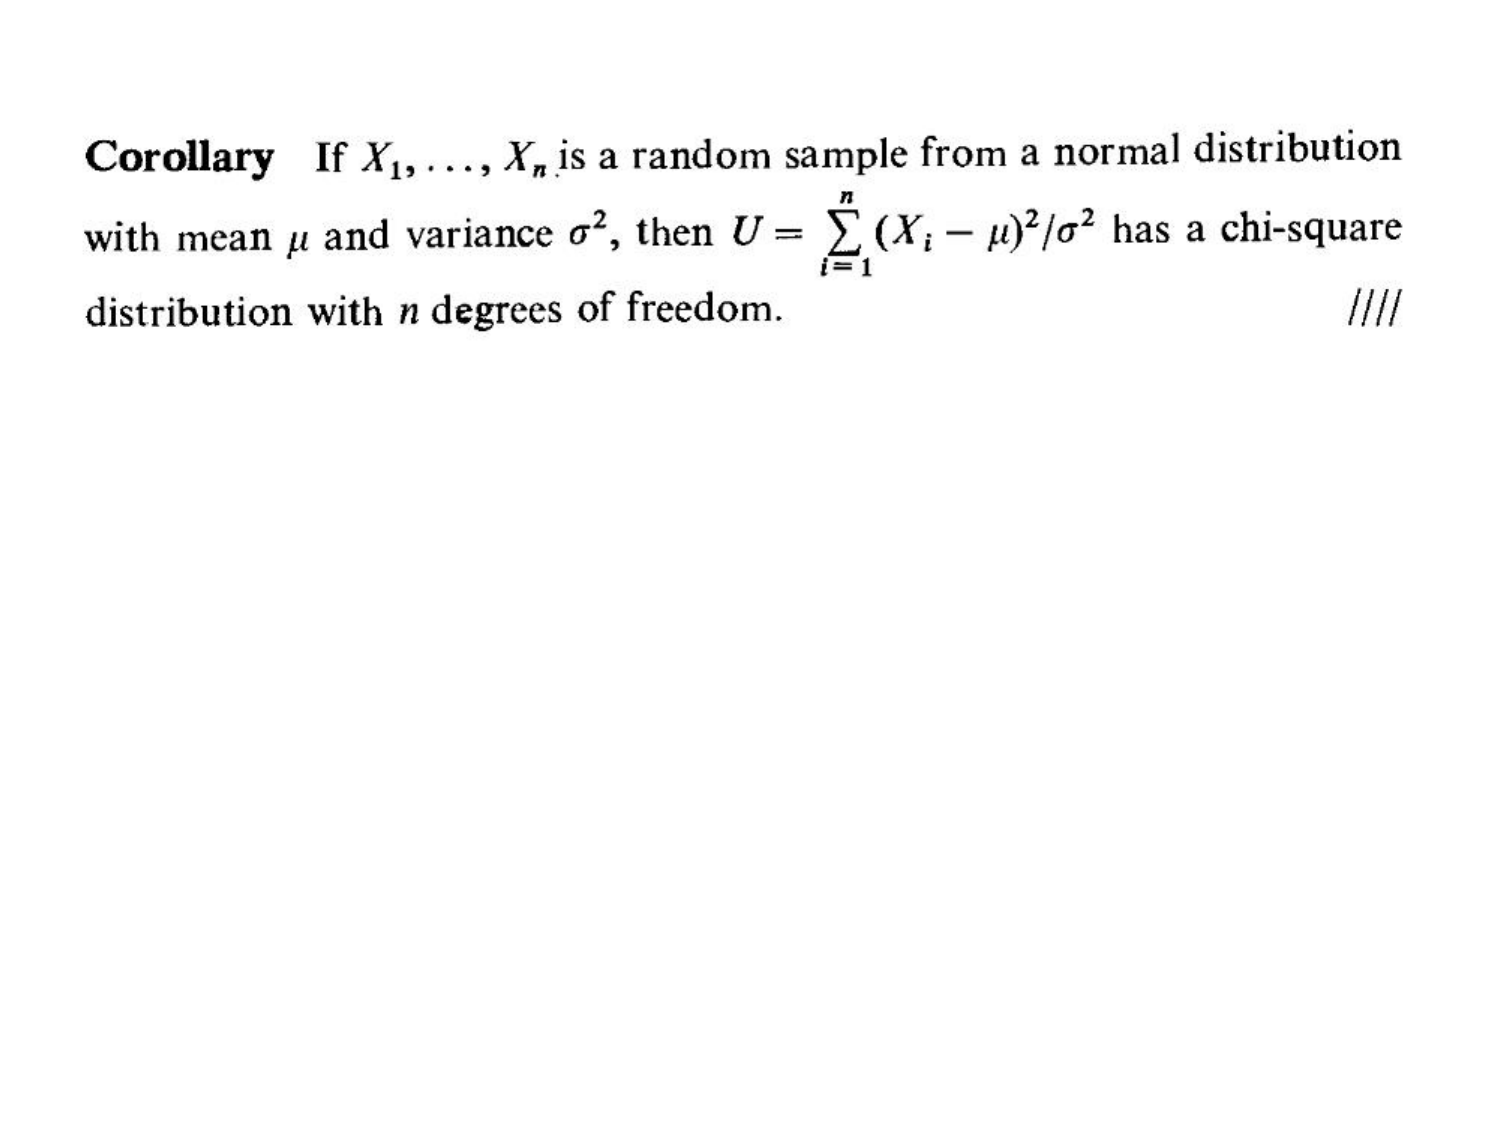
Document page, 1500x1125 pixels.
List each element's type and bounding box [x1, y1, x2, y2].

list [62, 112, 1413, 354]
